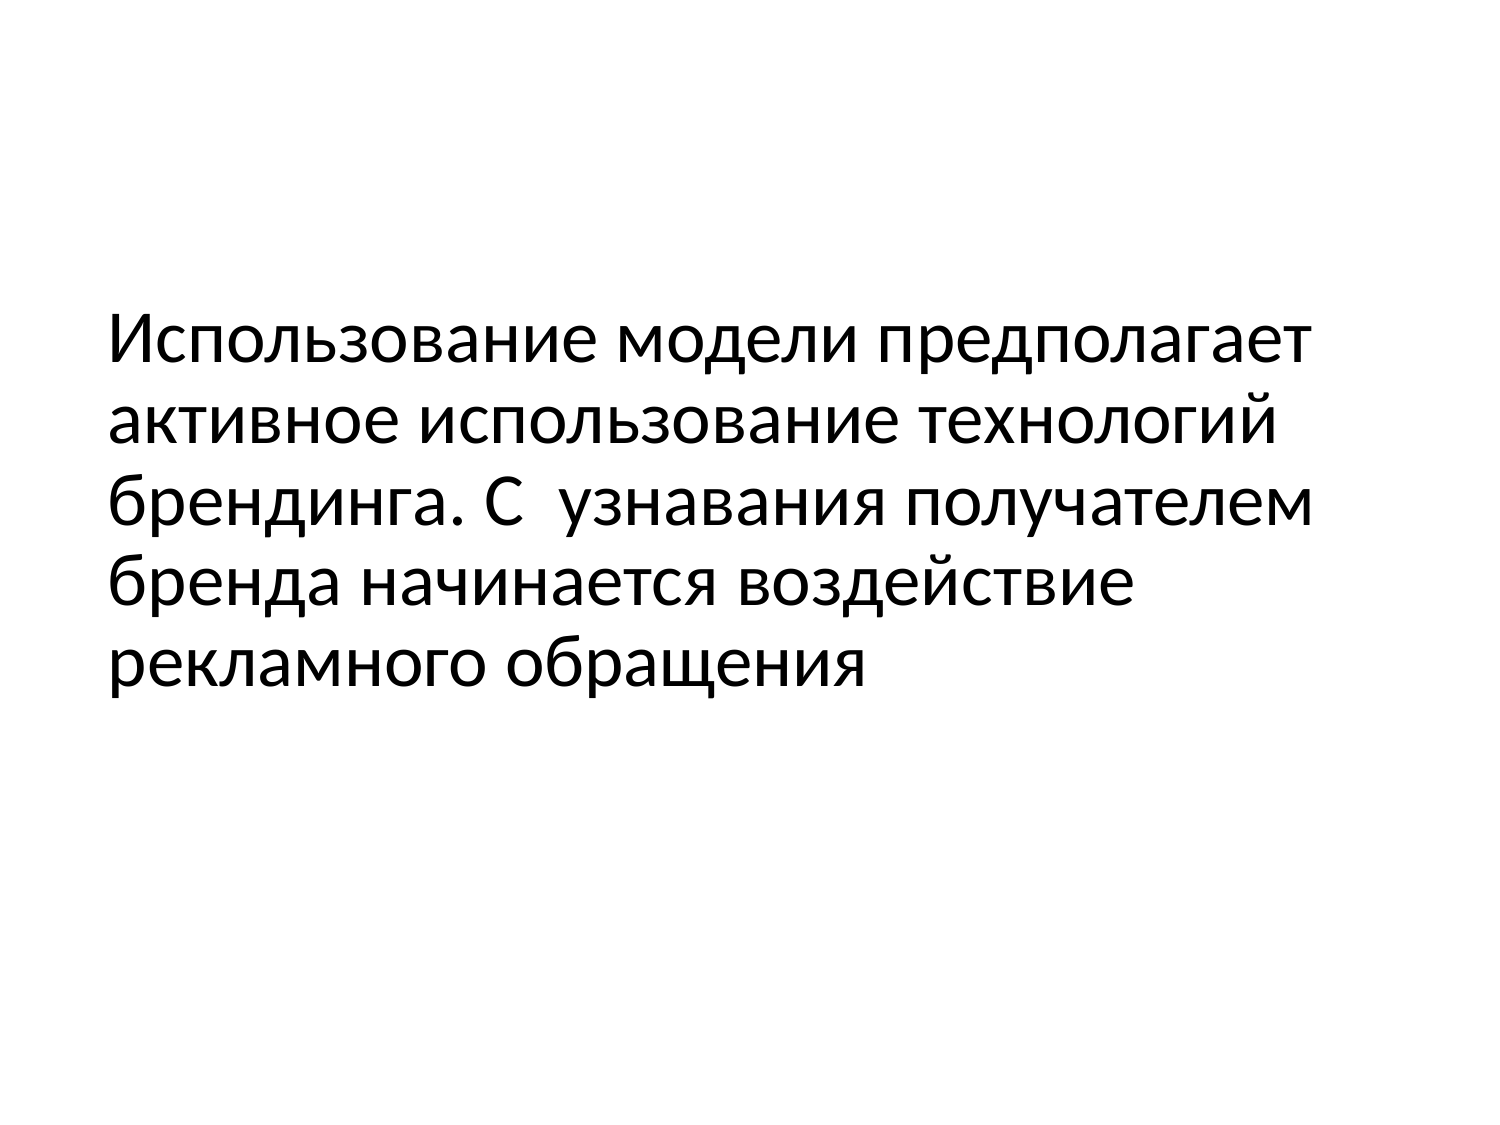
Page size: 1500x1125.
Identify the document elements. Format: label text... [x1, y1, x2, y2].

list Использование модели предполагает активное использование технологий брендинга. С узнавания получателем бренда начинается воздействие рекламного обращения [75, 290, 1425, 1079]
